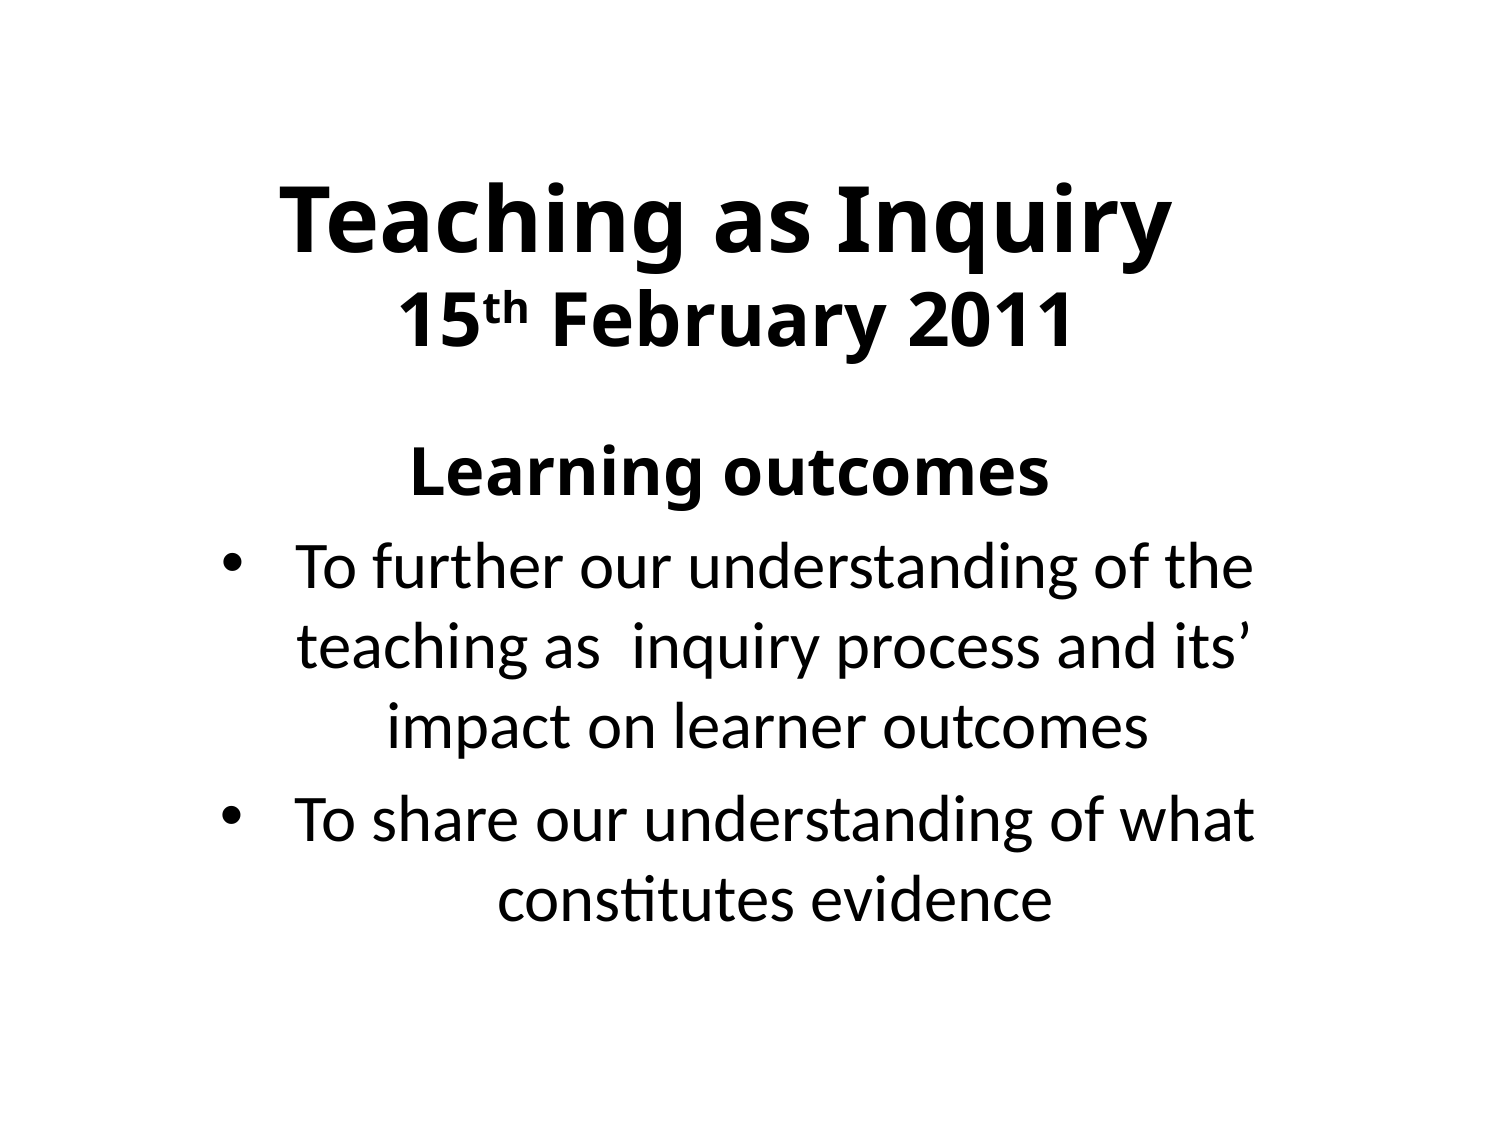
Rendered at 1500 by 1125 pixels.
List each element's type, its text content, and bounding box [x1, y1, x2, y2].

subtitle Learning outcomes To further our understanding of the teaching as inquiry process and its’ impact on learner outcomes To share our understanding of what constitutes evidence [112, 420, 1365, 1012]
title Teaching as Inquiry 15th February 2011 [100, 66, 1376, 457]
